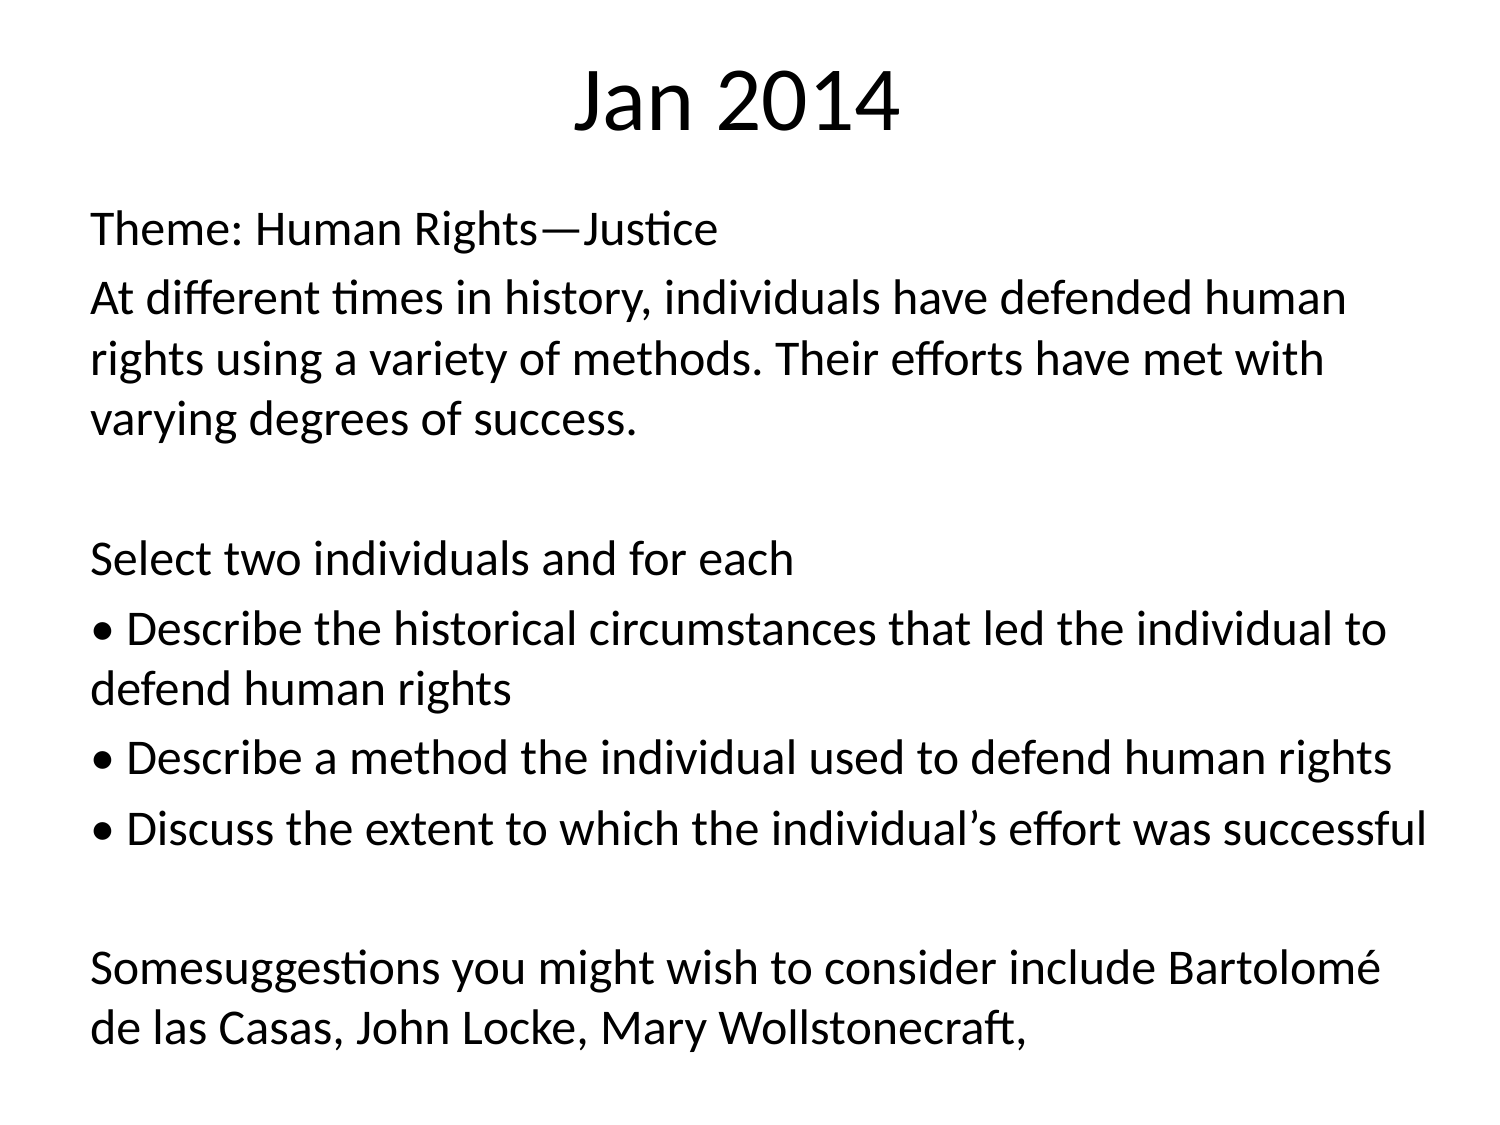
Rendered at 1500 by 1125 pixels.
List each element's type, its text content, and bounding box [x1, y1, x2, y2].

list Theme: Human Rights—Justice At different times in history, individuals have defended human rights using a variety of methods. Their efforts have met with varying degrees of success. Select two individuals and for each • Describe the historical circumstances that led the individual to defend human rights • Describe a method the individual used to defend human rights • Discuss the extent to which the individual’s effort was successful Somesuggestions you might wish to consider include Bartolomé de las Casas, John Locke, Mary Wollstonecraft, [75, 187, 1450, 930]
title Jan 2014 [62, 0, 1413, 188]
